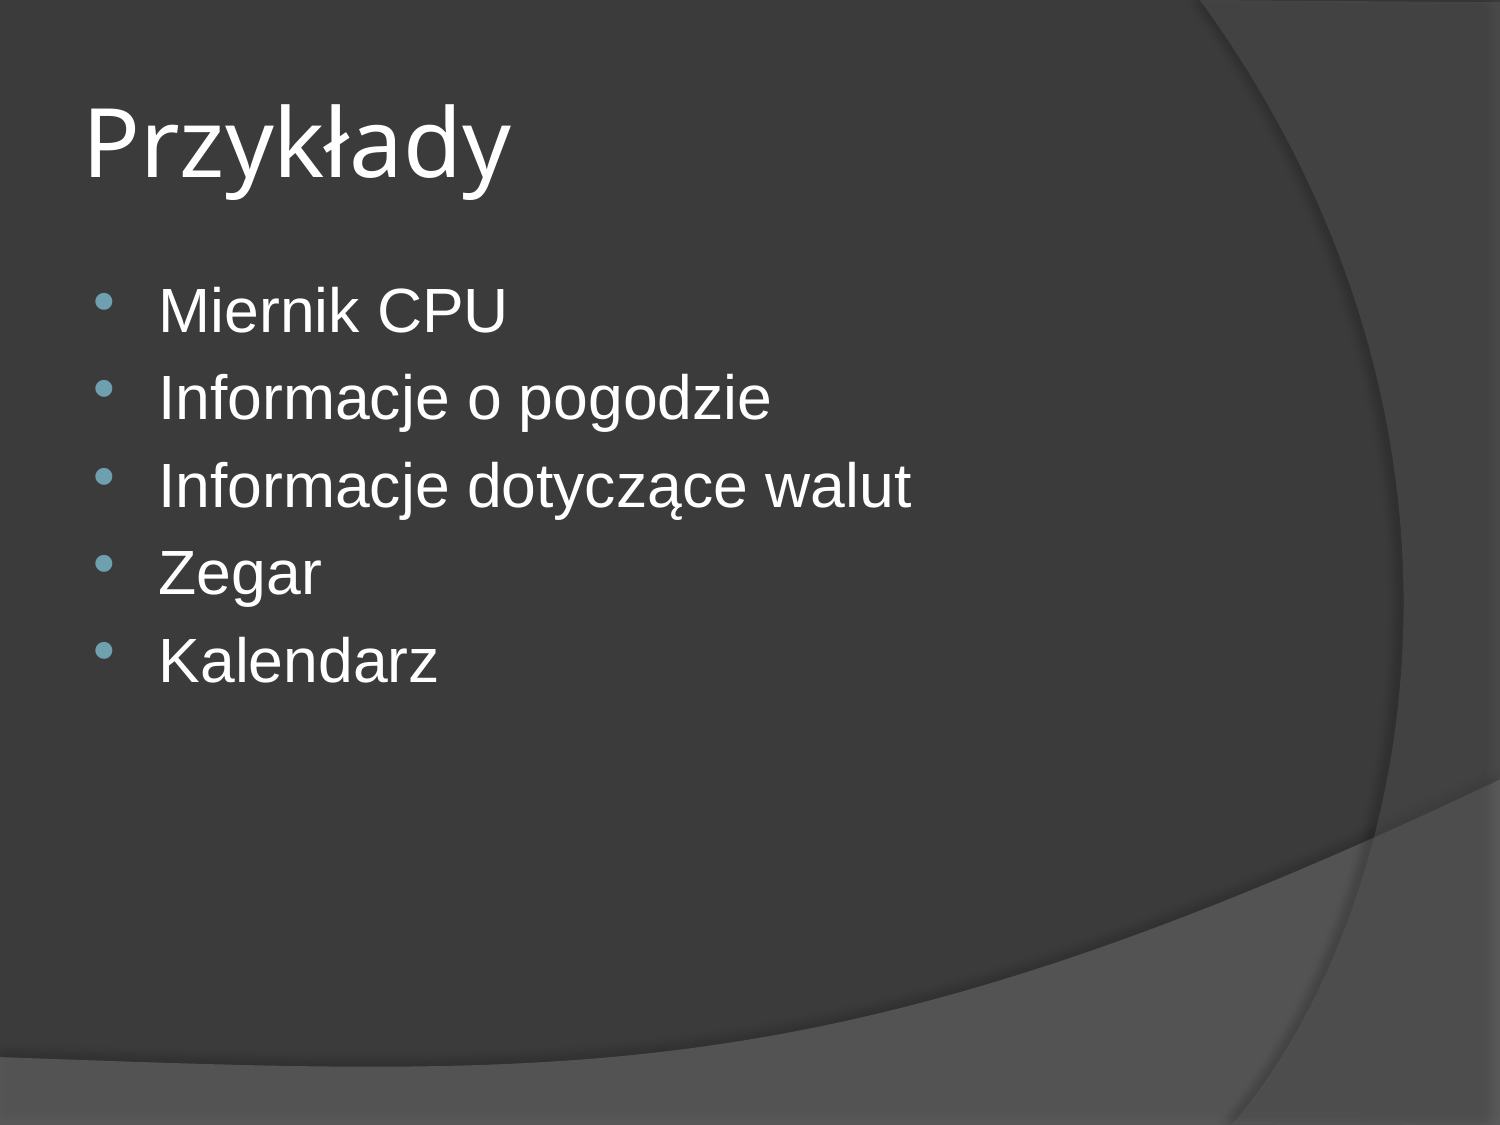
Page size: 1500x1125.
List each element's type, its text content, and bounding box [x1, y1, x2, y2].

title Przykłady [75, 45, 1300, 233]
list Miernik CPU Informacje o pogodzie Informacje dotyczące walut Zegar Kalendarz [75, 262, 1300, 1005]
